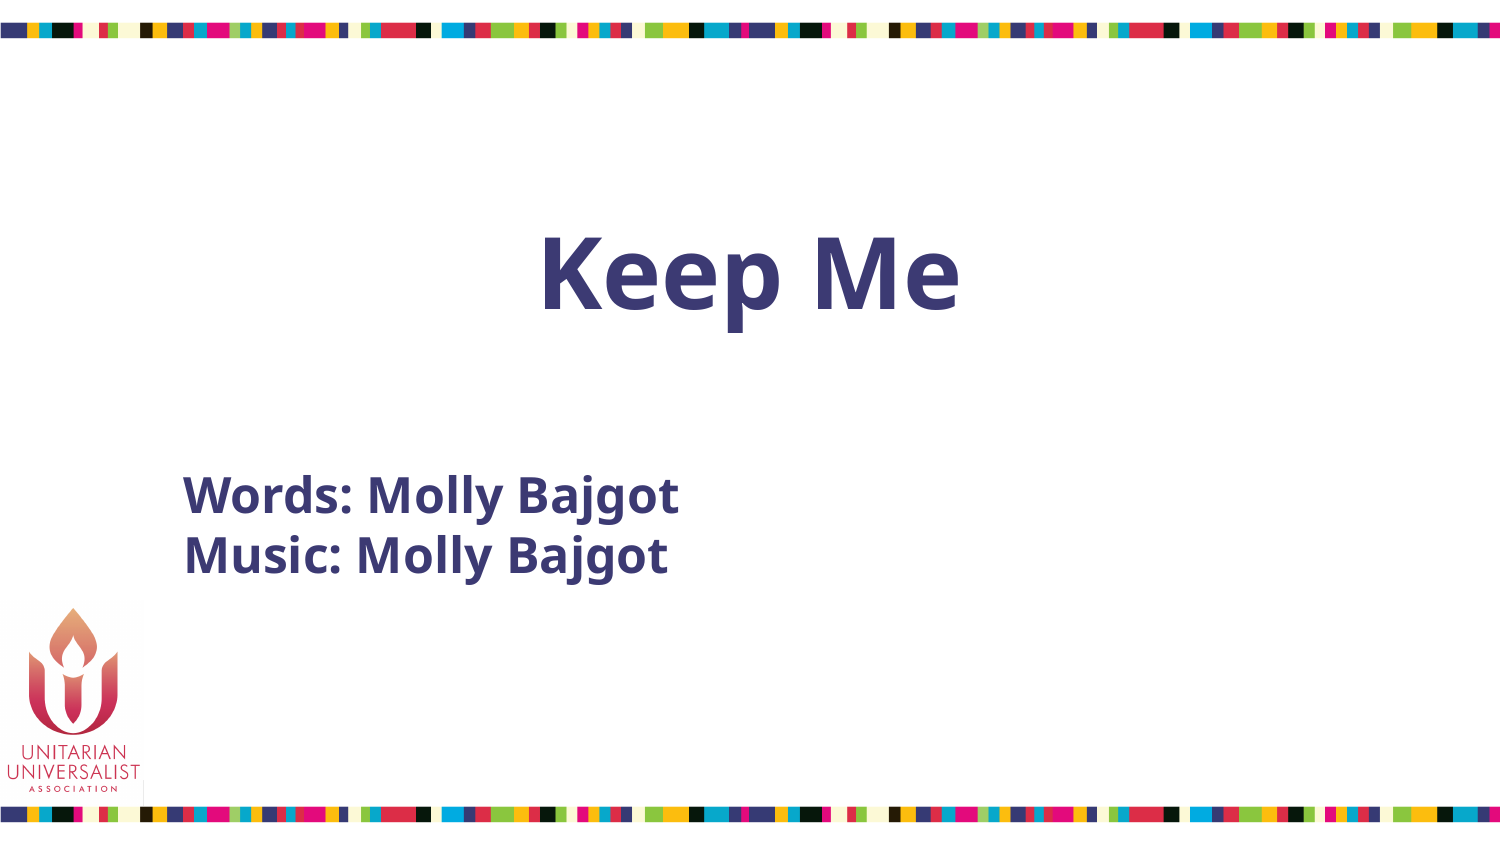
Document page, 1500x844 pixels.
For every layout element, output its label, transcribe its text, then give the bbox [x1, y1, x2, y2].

picture [0, 22, 1500, 40]
text_box Keep Me [74, 75, 1425, 345]
picture [0, 600, 1500, 824]
text_box Words: Molly Bajgot Music: Molly Bajgot [168, 448, 1495, 659]
